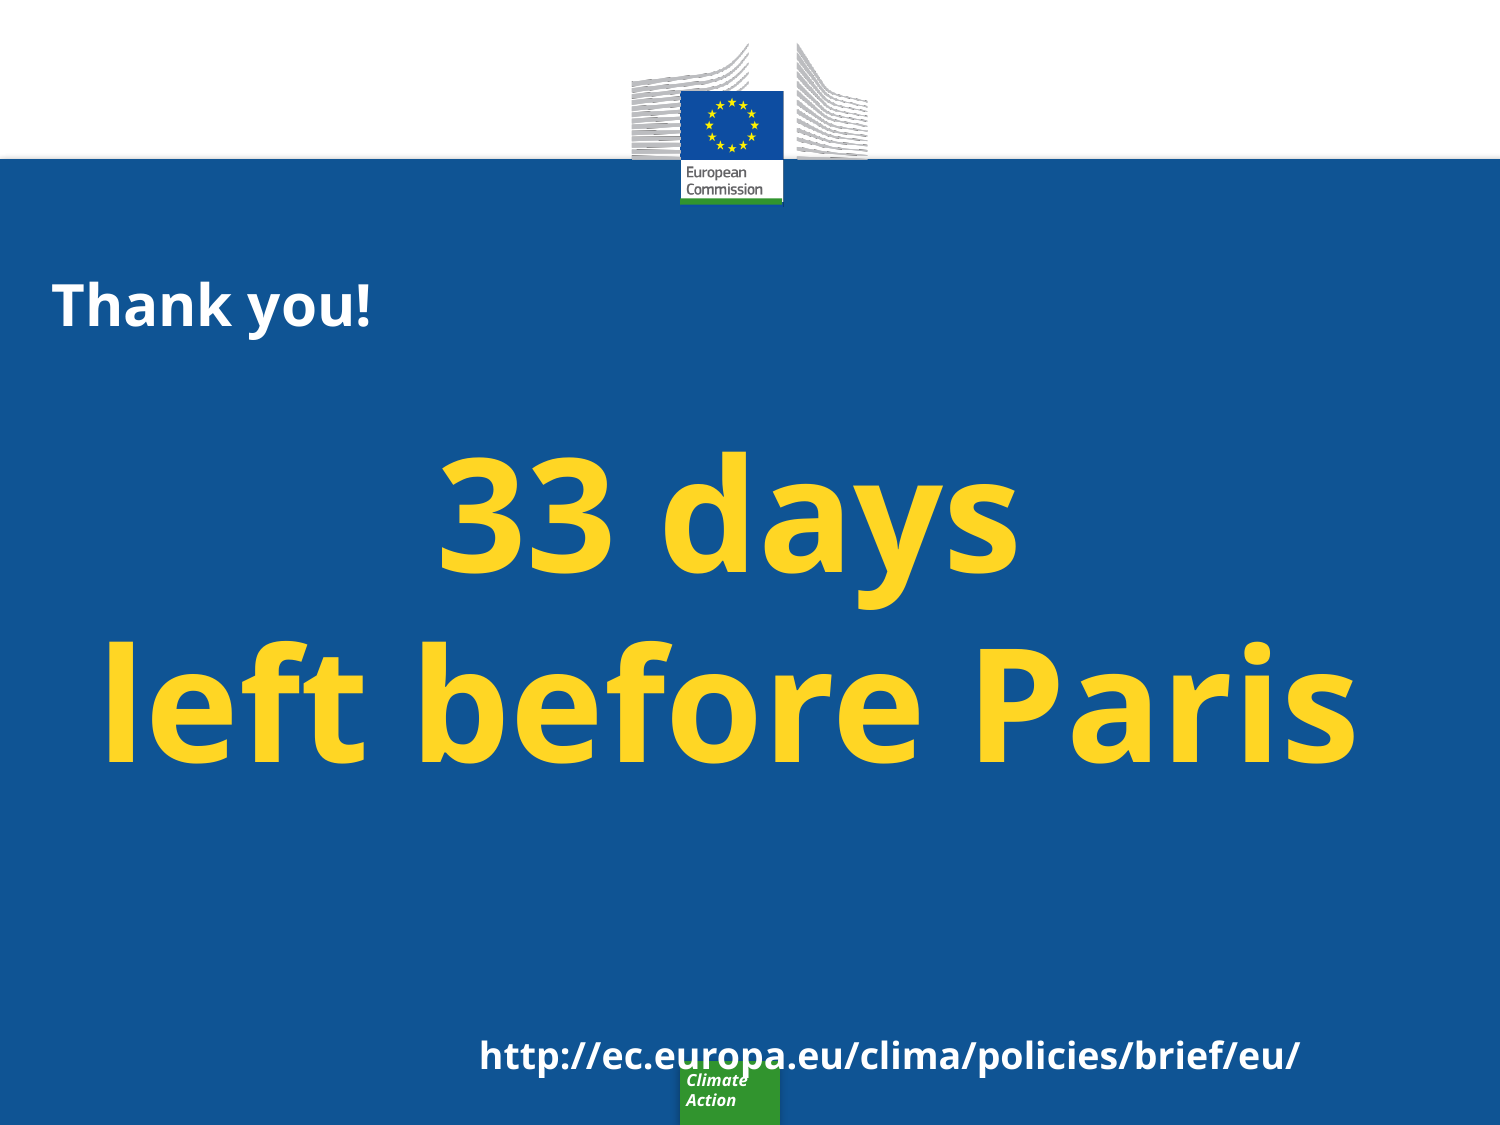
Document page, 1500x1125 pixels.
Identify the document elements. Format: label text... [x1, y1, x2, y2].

subtitle Thank you! [36, 260, 1383, 406]
text_box http://ec.europa.eu/clima/policies/brief/eu/ [464, 1024, 1500, 1085]
text_box 33 days left before Paris [0, 406, 1500, 801]
